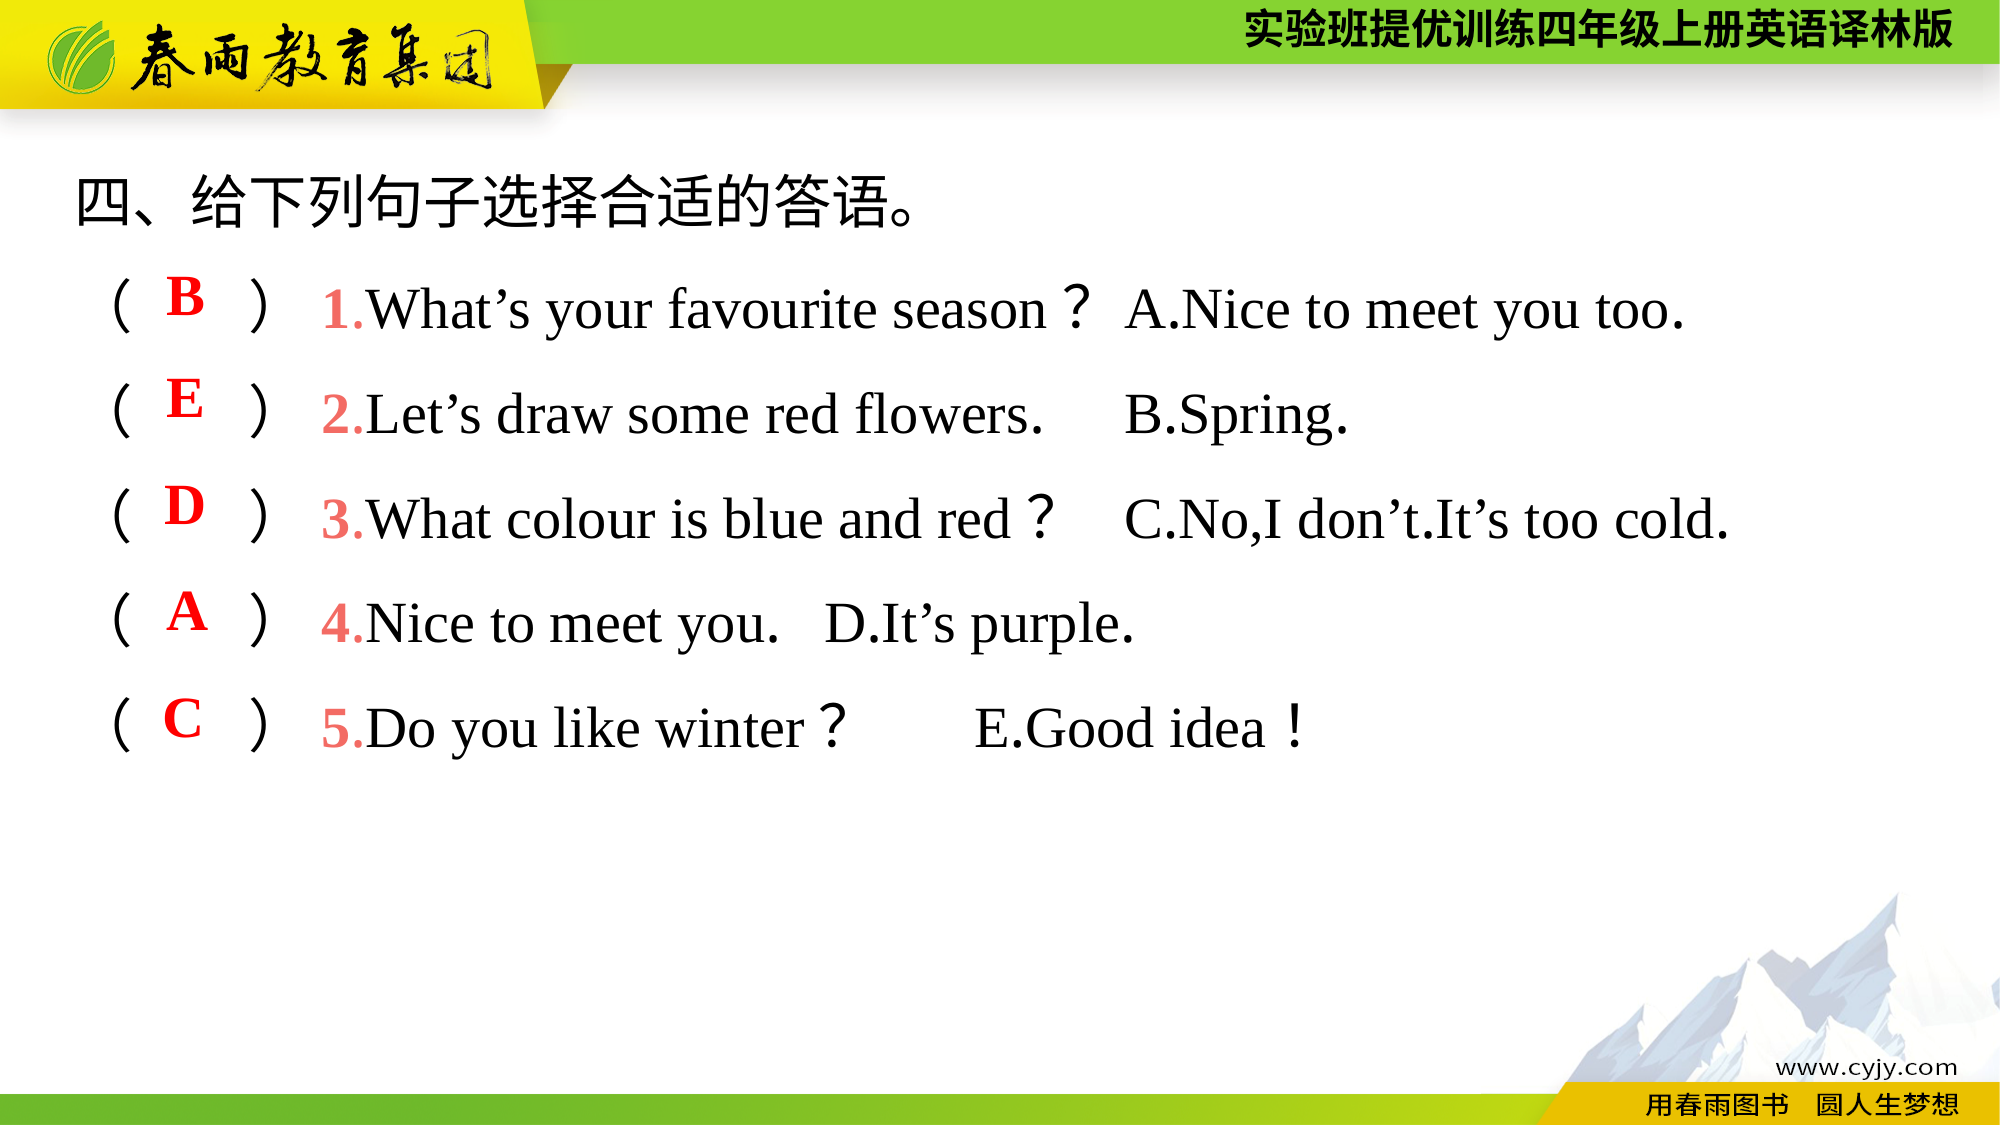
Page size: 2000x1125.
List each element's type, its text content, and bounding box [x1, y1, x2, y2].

picture [0, 0, 2000, 1125]
text_box C [147, 672, 220, 757]
list 四、给下列句子选择合适的答语。 （ ）1.What’s your favourite season？ A.Nice to meet you too. （ ）2.Let’s draw some red flowers. B.Spring. （ ）3.What colour is blue and red？ C.No,I don’t.It’s too cold. （ ）4.Nice to meet you. D.It’s purple. （ ）5.Do you like winter？ E.Good idea！ [59, 122, 1944, 774]
text_box A [151, 564, 224, 650]
text_box E [151, 351, 220, 437]
text_box B [151, 249, 220, 335]
text_box D [149, 459, 222, 544]
